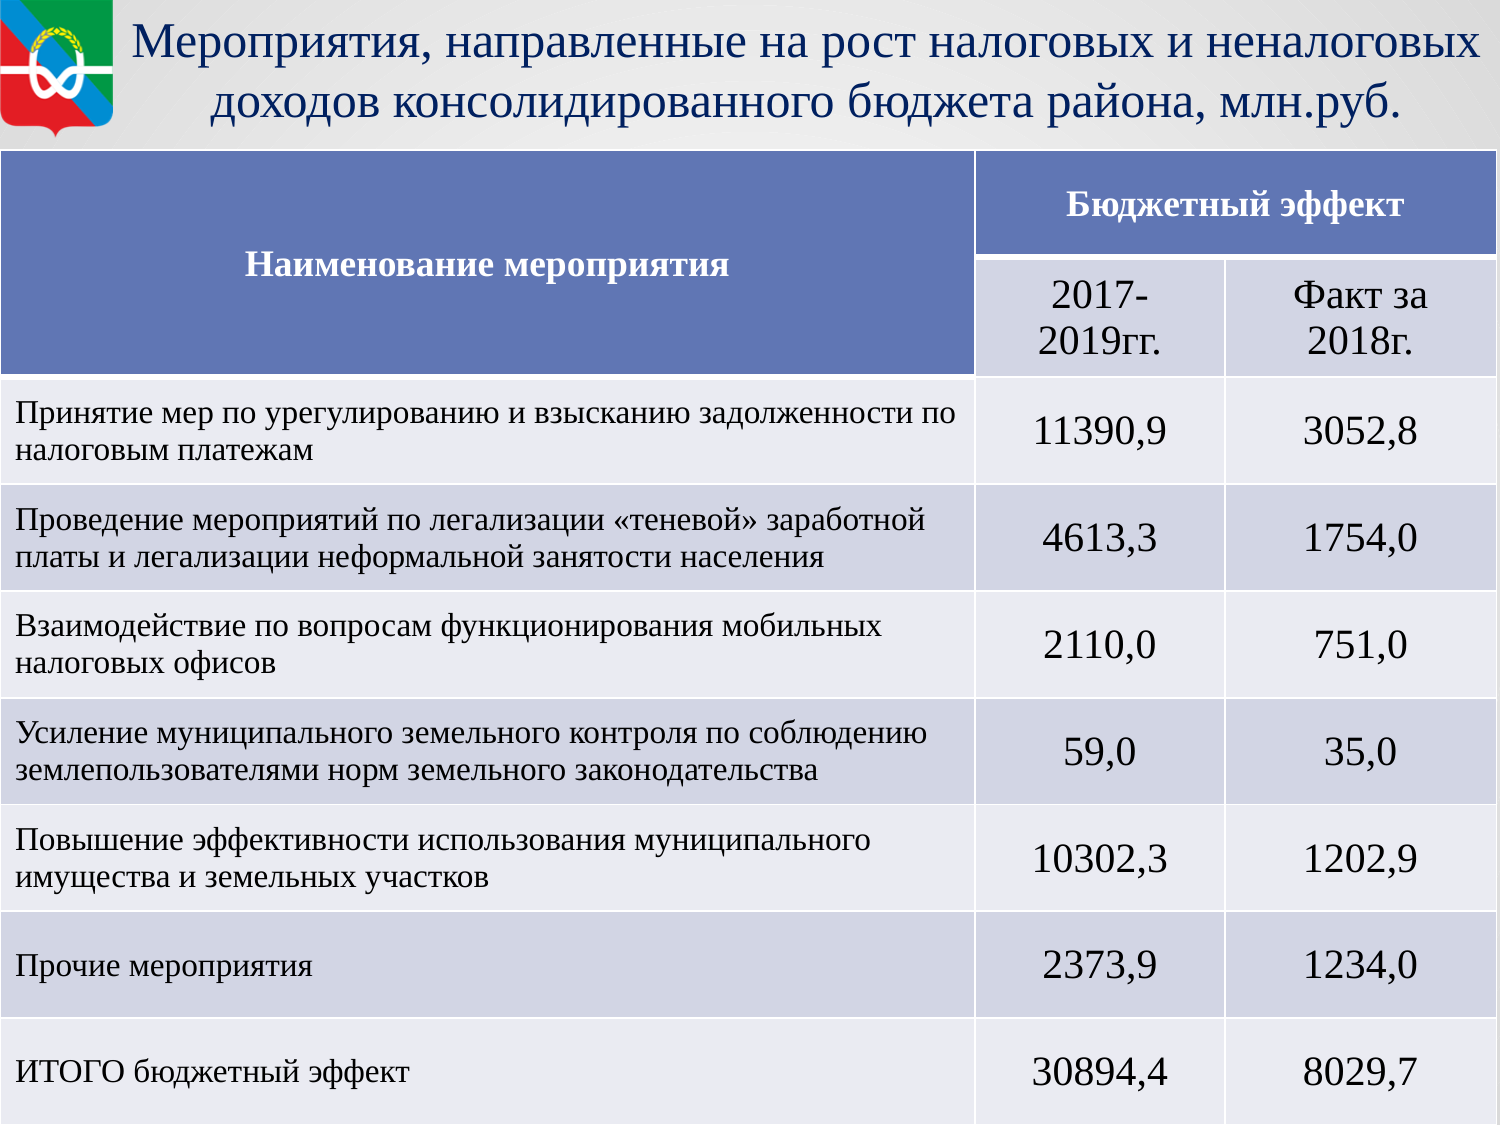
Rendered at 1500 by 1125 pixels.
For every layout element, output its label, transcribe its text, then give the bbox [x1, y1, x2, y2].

table_cell 10302,3 [976, 805, 1224, 910]
picture [0, 0, 113, 138]
table_cell Взаимодействие по вопросам функционирования мобильных налоговых офисов [1, 592, 974, 697]
table_cell 35,0 [1226, 699, 1496, 804]
table_cell Факт за 2018г. [1226, 260, 1496, 376]
table_cell 2373,9 [976, 912, 1224, 1017]
table_cell 59,0 [976, 699, 1224, 804]
table_cell 1234,0 [1226, 912, 1496, 1017]
table_cell Повышение эффективности использования муниципального имущества и земельных участков [1, 805, 974, 910]
table_cell Принятие мер по урегулированию и взысканию задолженности по налоговым платежам [1, 380, 974, 483]
text_box Мероприятия, направленные на рост налоговых и неналоговых доходов консолидированного бюджета района, млн.руб. [113, 0, 1500, 135]
table_cell 2110,0 [976, 592, 1224, 697]
table_cell Усиление муниципального земельного контроля по соблюдению землепользователями норм земельного законодательства [1, 699, 974, 804]
table_cell Проведение мероприятий по легализации «теневой» заработной платы и легализации неформальной занятости населения [1, 485, 974, 590]
table_cell 2017-2019гг. [976, 260, 1224, 376]
table_cell 1754,0 [1226, 485, 1496, 590]
table_cell 4613,3 [976, 485, 1224, 590]
table_header Бюджетный эффект [976, 151, 1496, 254]
table_cell Прочие мероприятия [1, 912, 974, 1017]
table_header Наименование мероприятия [1, 151, 974, 374]
table_cell 11390,9 [976, 378, 1224, 483]
table_cell 1202,9 [1226, 805, 1496, 910]
table_cell 30894,4 [976, 1019, 1224, 1124]
table_cell 3052,8 [1226, 378, 1496, 483]
table_cell 8029,7 [1226, 1019, 1496, 1124]
table_cell ИТОГО бюджетный эффект [1, 1019, 974, 1124]
table_cell 751,0 [1226, 592, 1496, 697]
